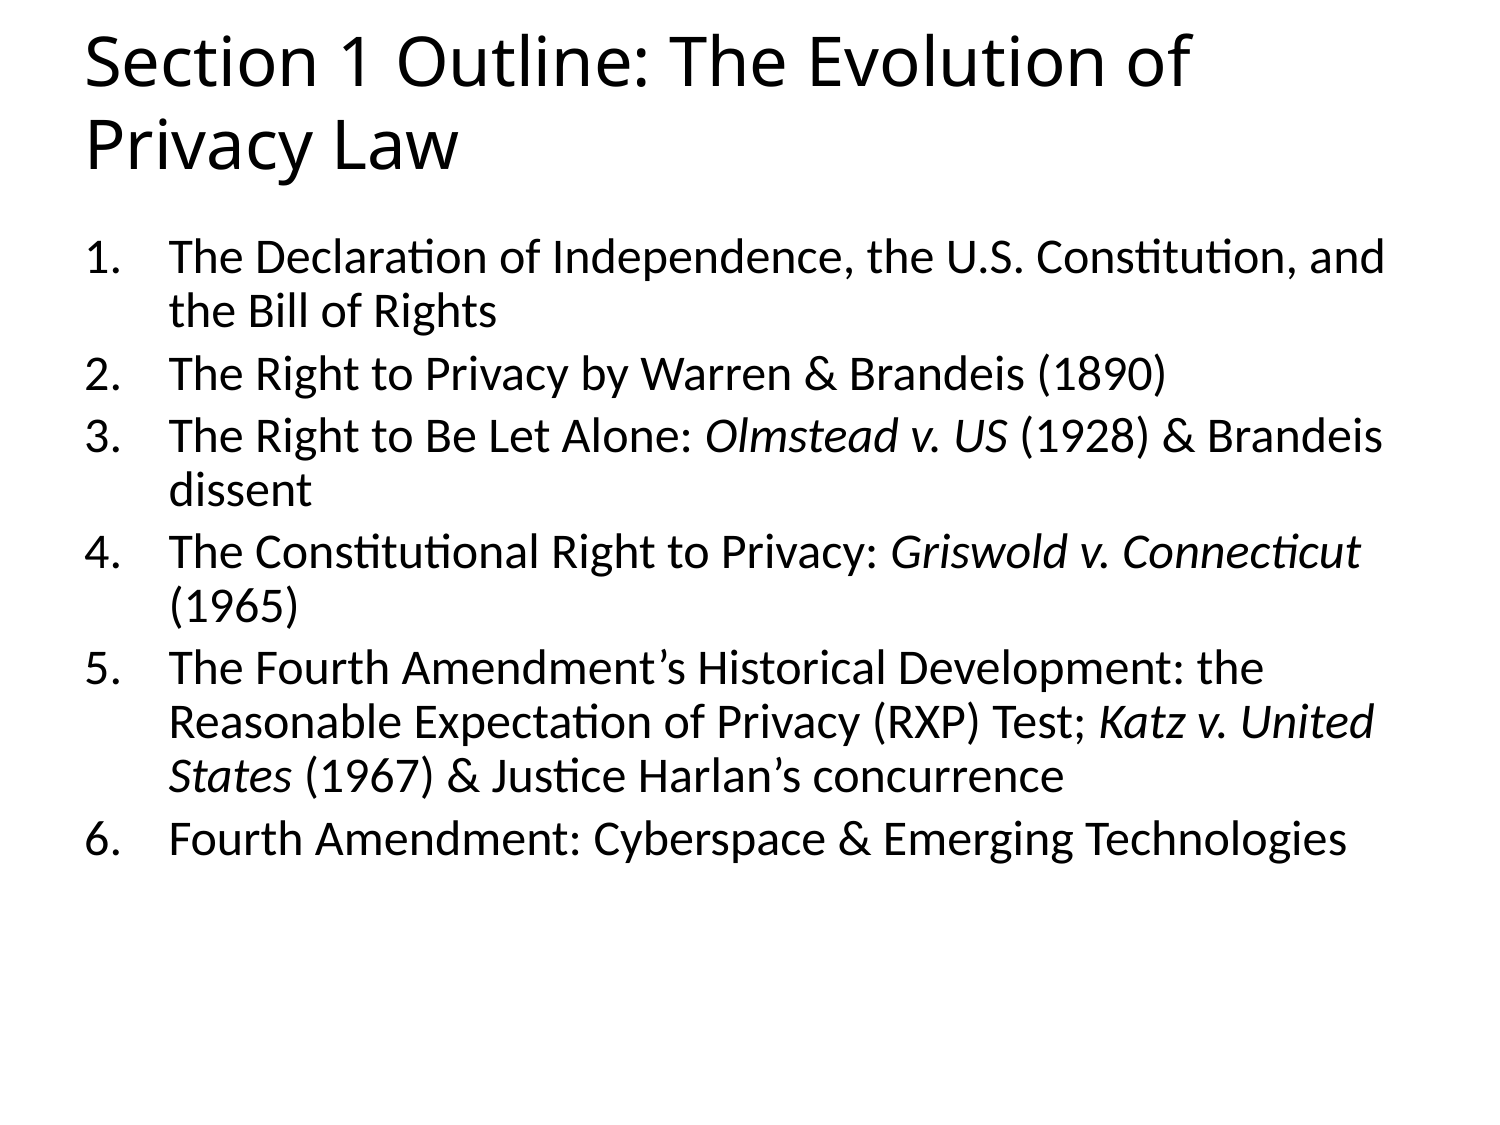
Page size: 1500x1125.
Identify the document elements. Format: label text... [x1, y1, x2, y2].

list The Declaration of Independence, the U.S. Constitution, and the Bill of Rights The Right to Privacy by Warren & Brandeis (1890) The Right to Be Let Alone: Olmstead v. US (1928) & Brandeis dissent The Constitutional Right to Privacy: Griswold v. Connecticut (1965) The Fourth Amendment’s Historical Development: the Reasonable Expectation of Privacy (RXP) Test; Katz v. United States (1967) & Justice Harlan’s concurrence Fourth Amendment: Cyberspace & Emerging Technologies [68, 154, 1431, 929]
title Section 1 Outline: The Evolution of Privacy Law [68, 25, 1408, 154]
